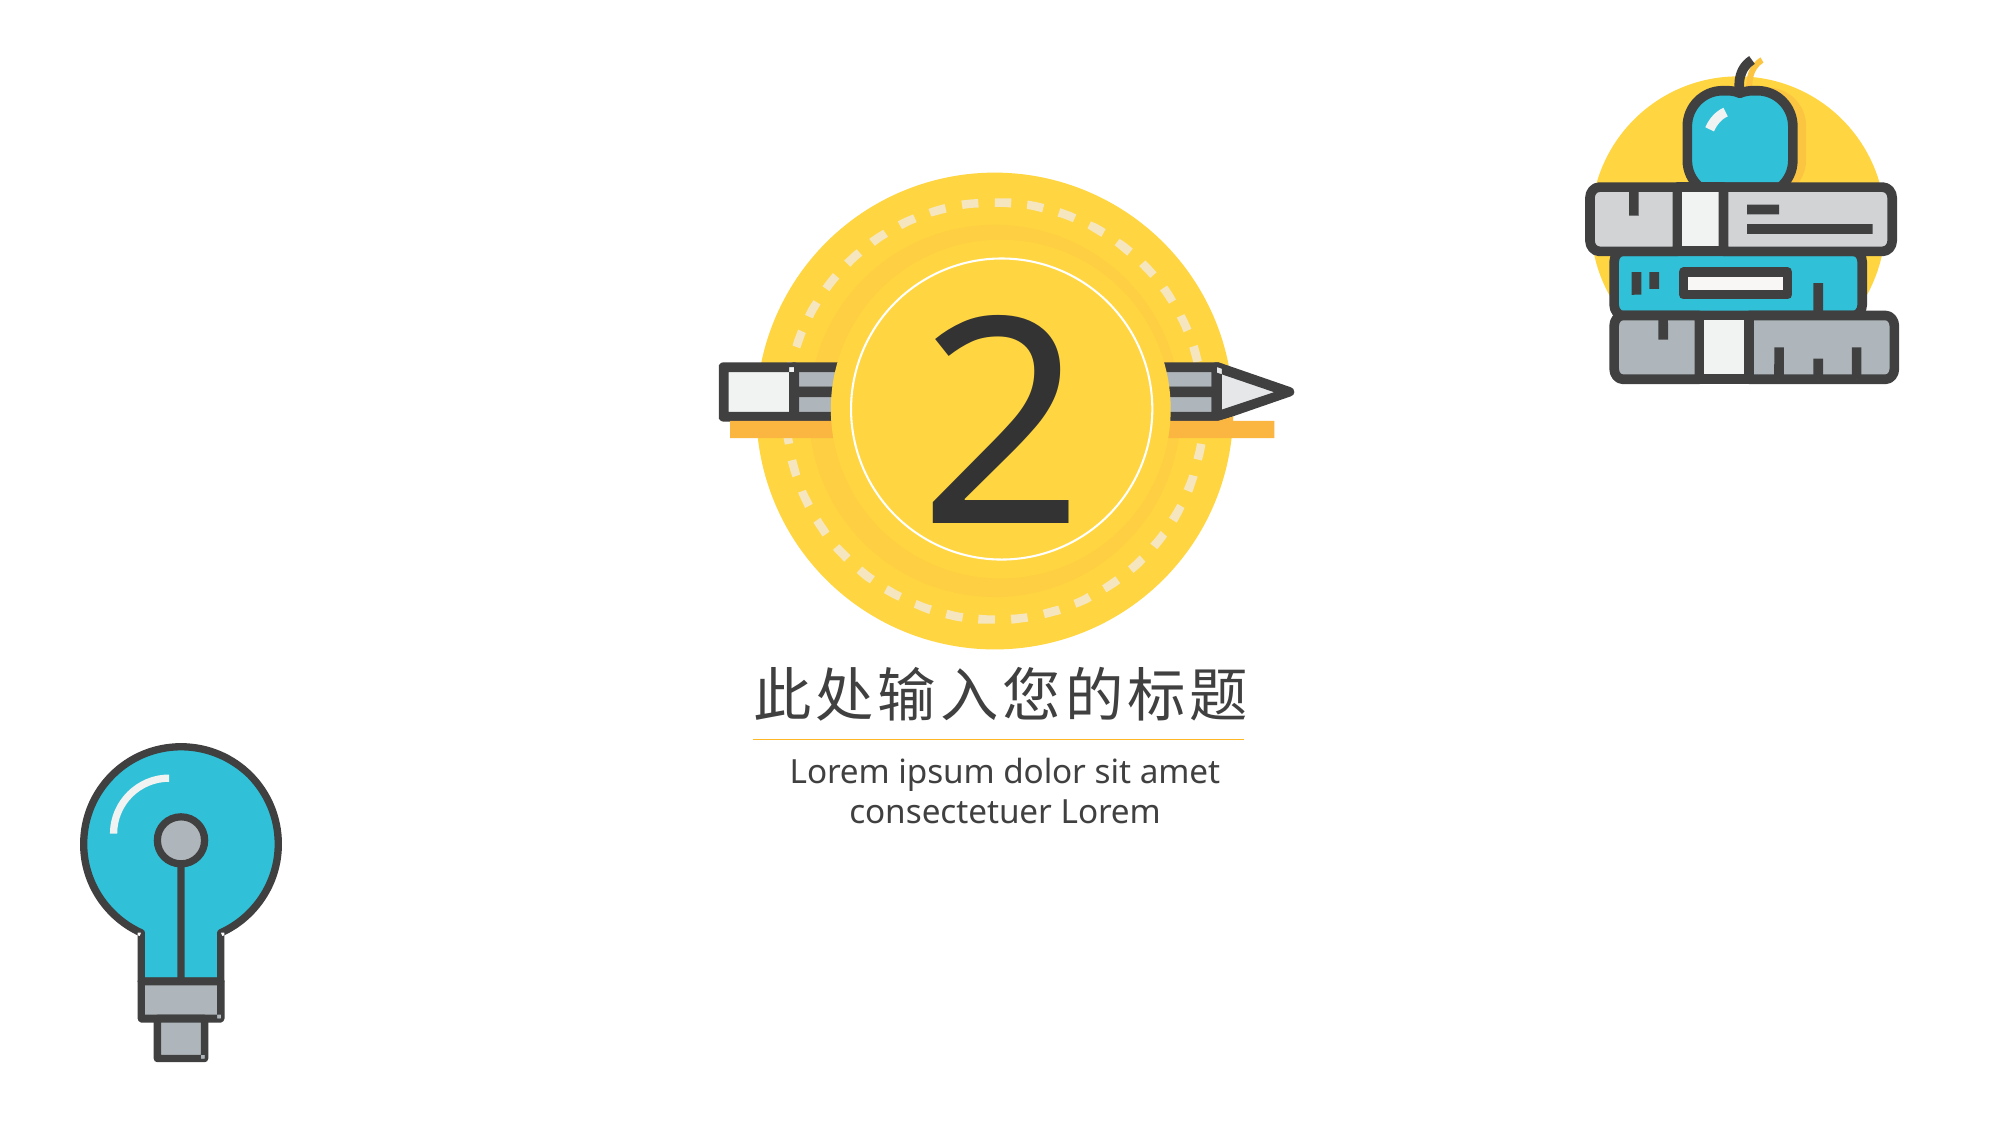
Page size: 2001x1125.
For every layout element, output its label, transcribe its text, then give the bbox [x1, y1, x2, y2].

text_box 此处输入您的标题 [696, 651, 1306, 736]
text_box Lorem ipsum dolor sit amet consectetuer Lorem [740, 743, 1271, 838]
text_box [1589, 57, 1895, 380]
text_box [79, 742, 282, 1063]
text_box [718, 172, 1295, 650]
